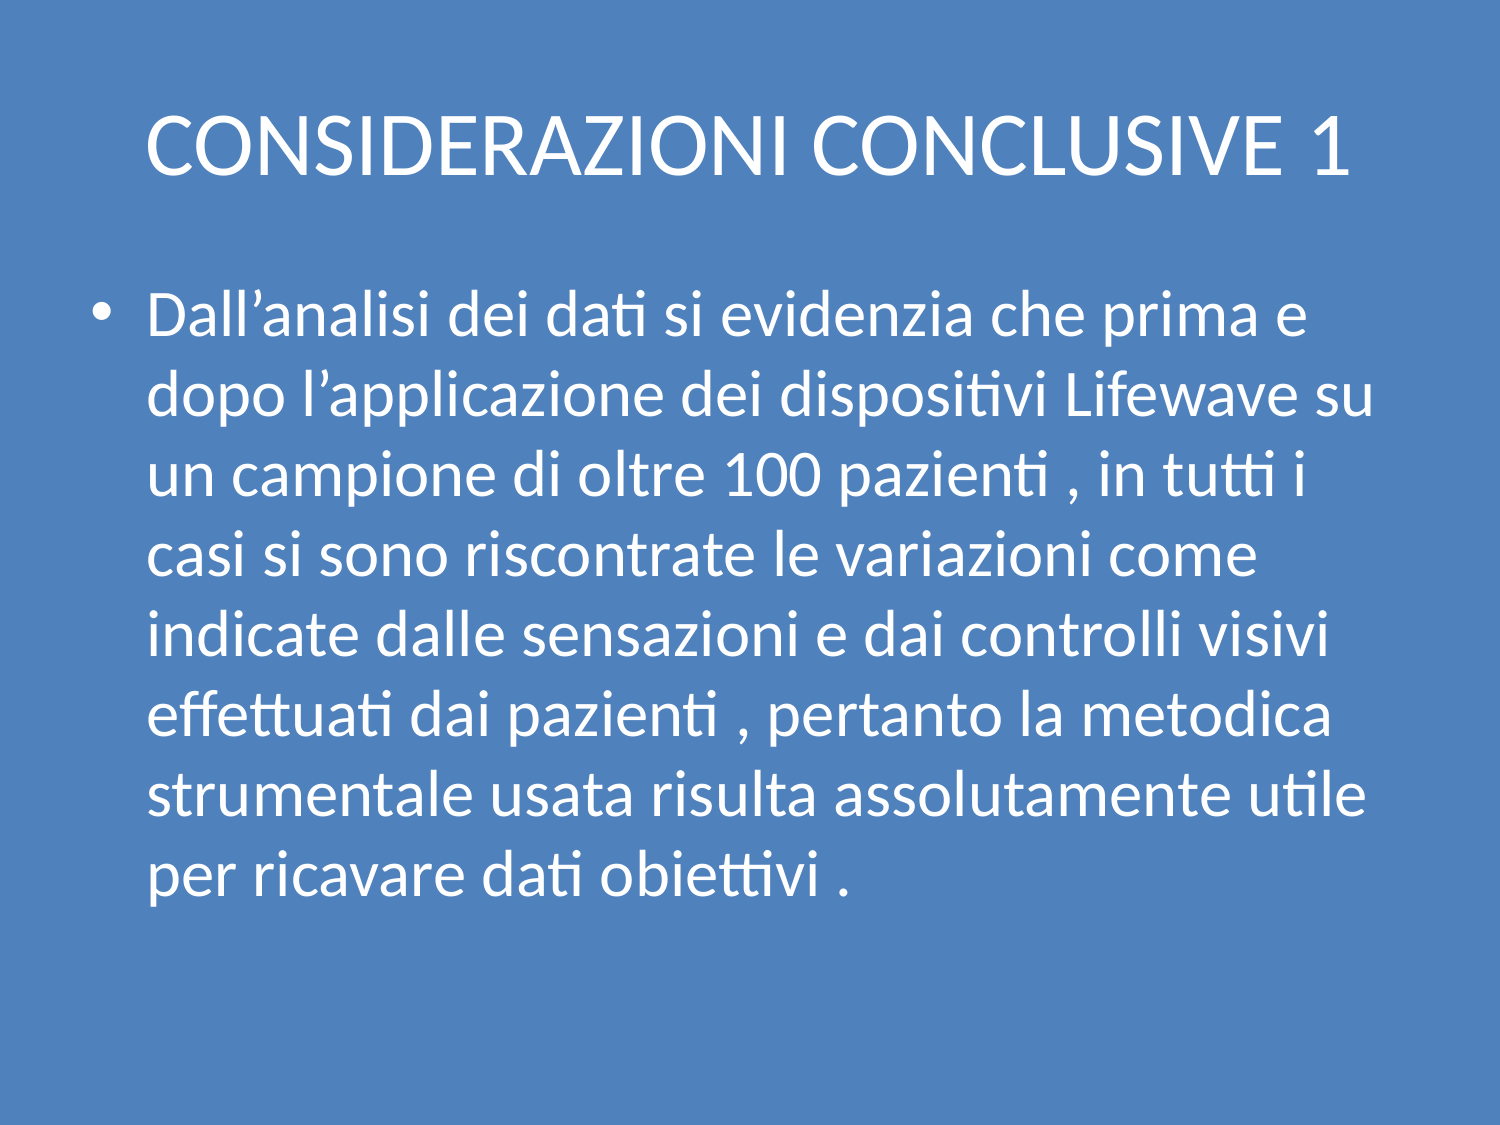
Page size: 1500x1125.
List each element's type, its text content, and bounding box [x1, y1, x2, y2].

list Dall’analisi dei dati si evidenzia che prima e dopo l’applicazione dei dispositivi Lifewave su un campione di oltre 100 pazienti , in tutti i casi si sono riscontrate le variazioni come indicate dalle sensazioni e dai controlli visivi effettuati dai pazienti , pertanto la metodica strumentale usata risulta assolutamente utile per ricavare dati obiettivi . [75, 262, 1425, 1005]
title CONSIDERAZIONI CONCLUSIVE 1 [75, 45, 1425, 233]
